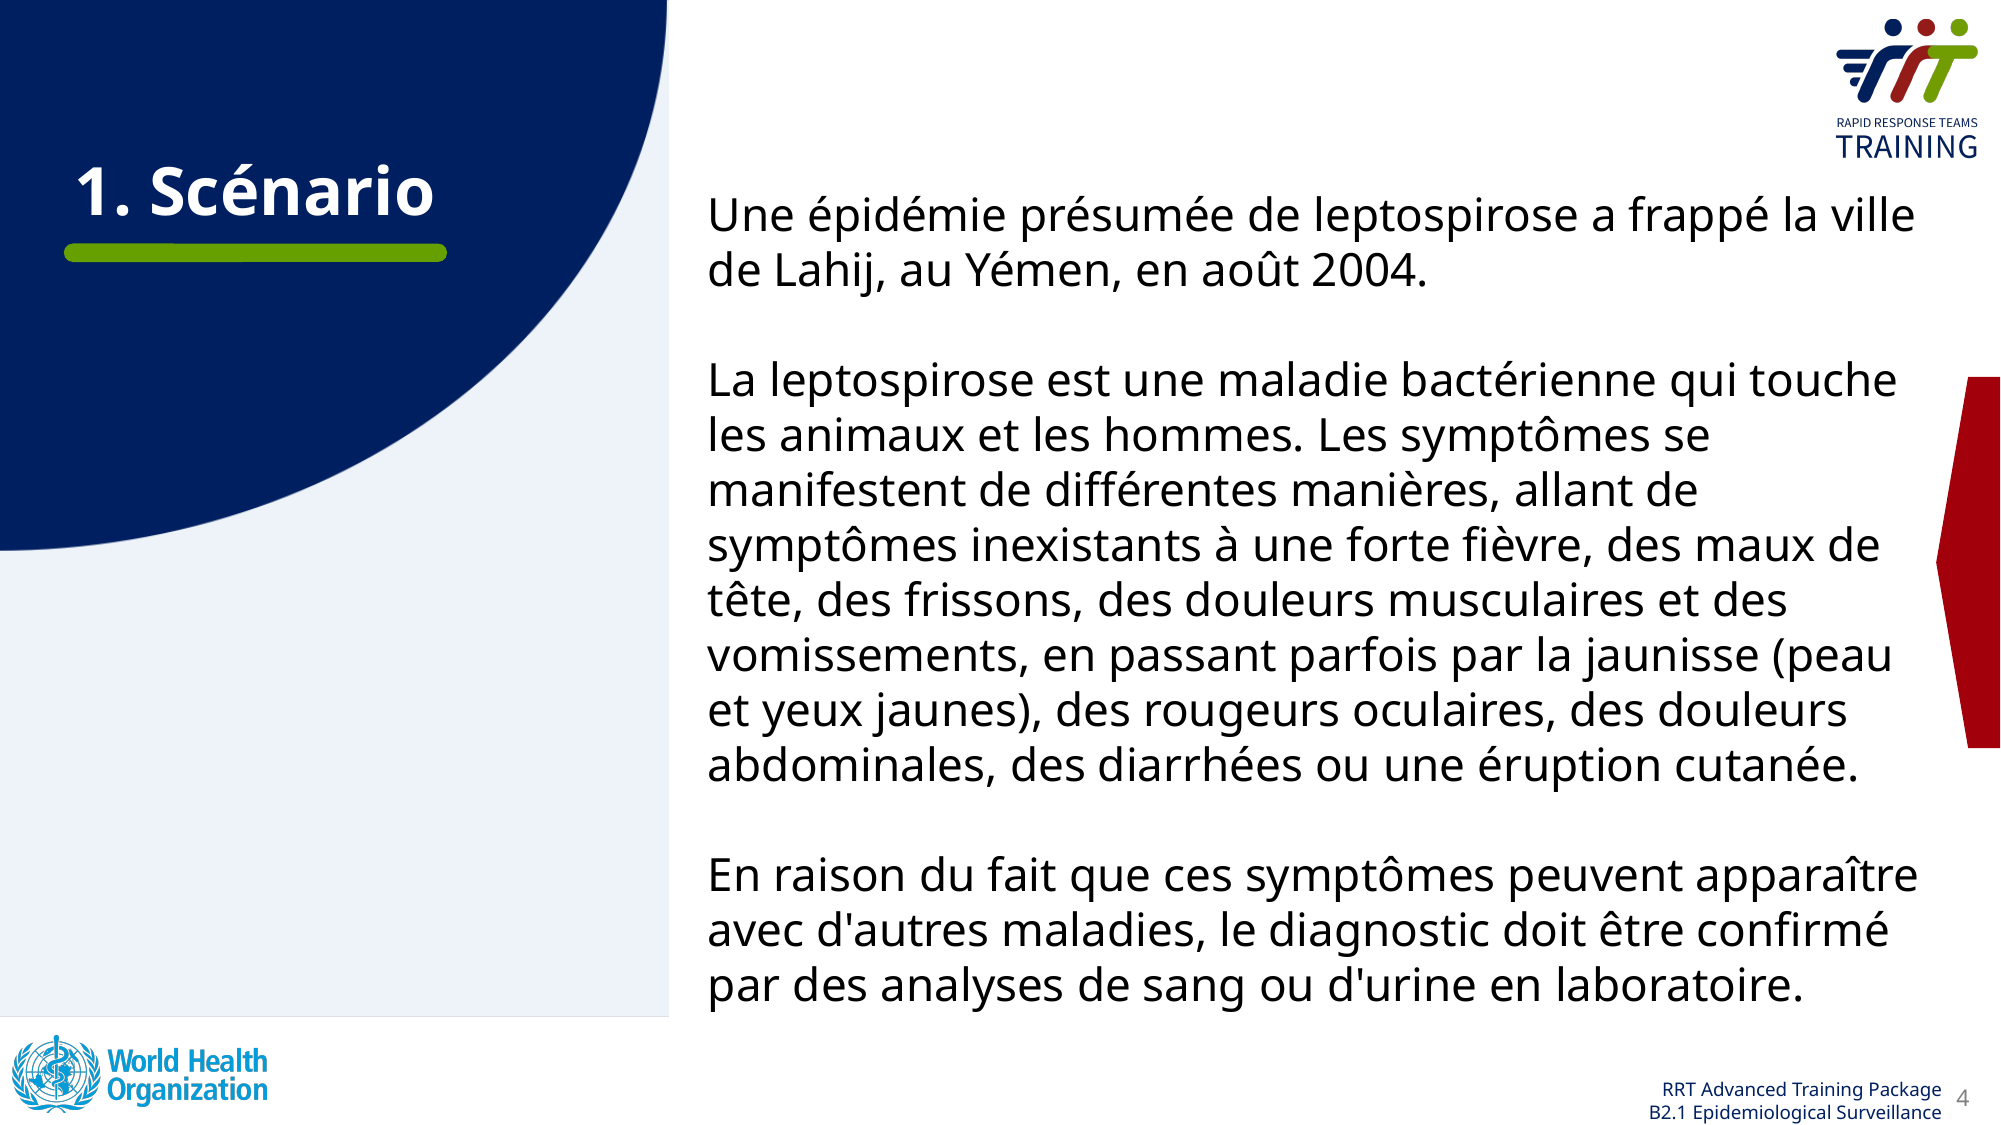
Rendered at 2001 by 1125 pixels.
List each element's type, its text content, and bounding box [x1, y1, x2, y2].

picture [58, 1050, 64, 1058]
picture [1835, 19, 1978, 167]
picture [12, 1083, 48, 1113]
picture [12, 1035, 267, 1113]
picture [0, 0, 669, 1018]
title 1. Scénario [66, 135, 604, 254]
text_box Une épidémie présumée de leptospirose a frappé la ville de Lahij, au Yémen, en août 2004. La leptospirose est une maladie bactérienne qui touche les animaux et les hommes. Les symptômes se manifestent de différentes manières, allant de symptômes inexistants à une forte fièvre, des maux de tête, des frissons, des douleurs musculaires et des vomissements, en passant parfois par la jaunisse (peau et yeux jaunes), des rougeurs oculaires, des douleurs abdominales, des diarrhées ou une éruption cutanée. En raison du fait que ces symptômes peuvent apparaître avec d'autres maladies, le diagnostic doit être confirmé par des analyses de sang ou d'urine en laboratoire. [700, 178, 1933, 1018]
